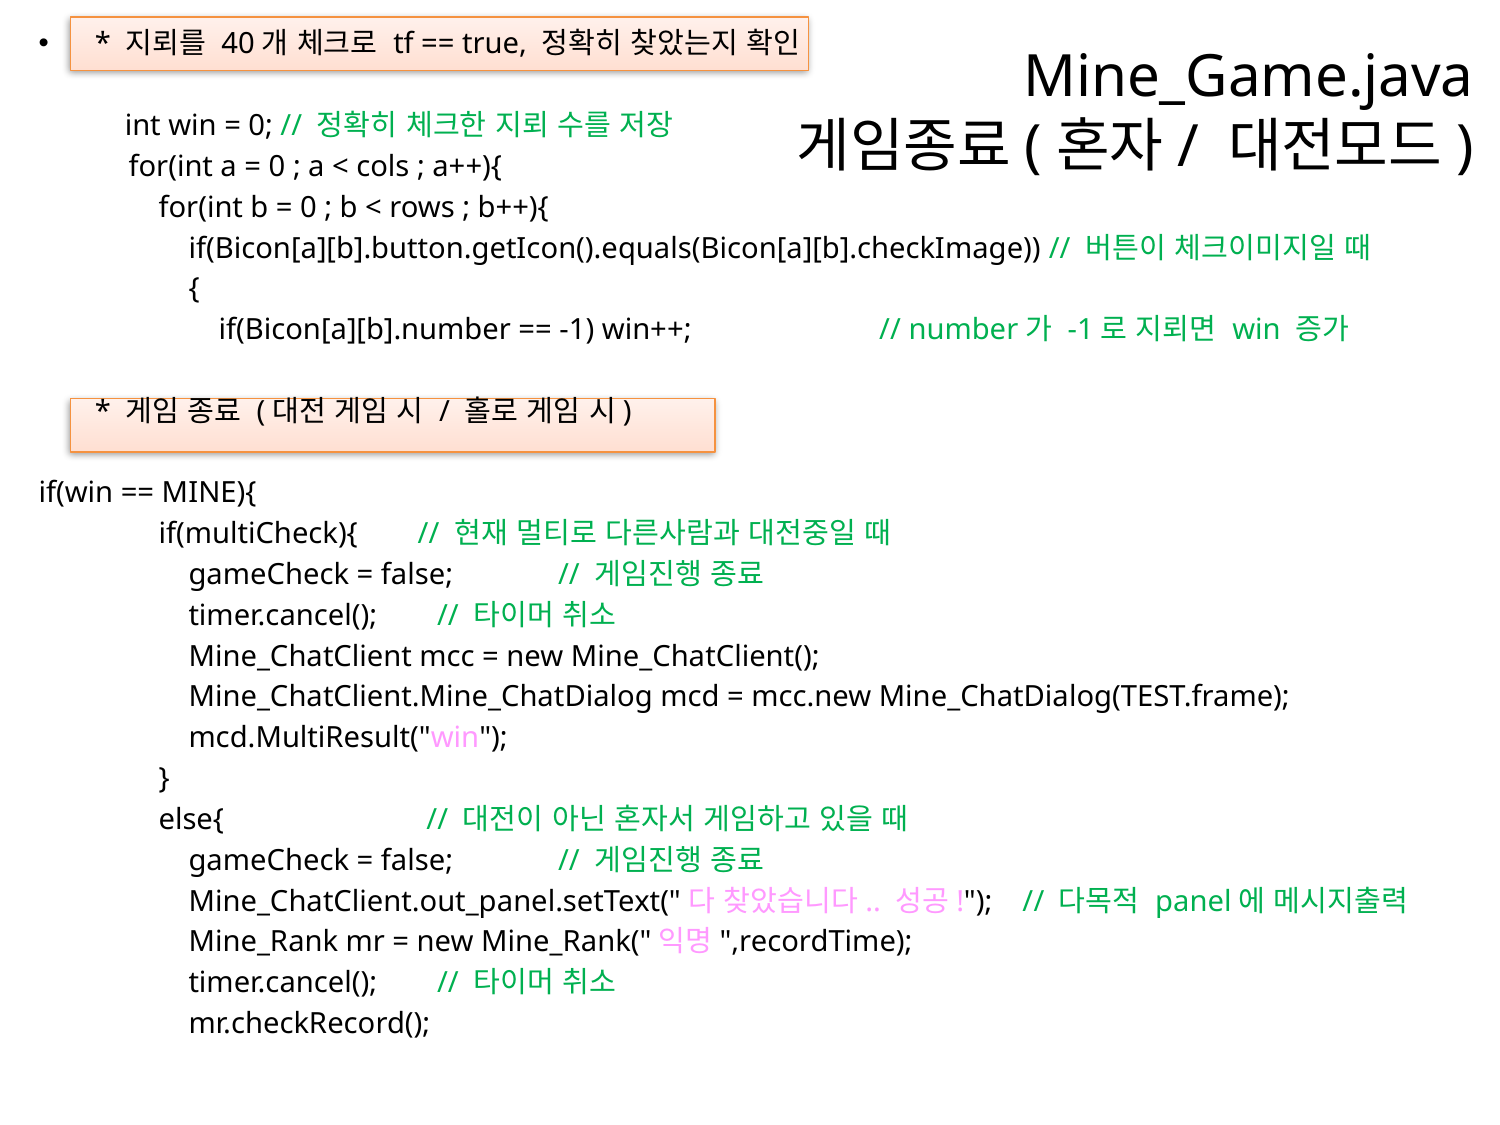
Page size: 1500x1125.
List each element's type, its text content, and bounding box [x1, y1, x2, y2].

text_box Mine_Game.java 게임종료(혼자/ 대전모드) [773, 30, 1489, 186]
list * 지뢰를 40개 체크로 tf == true, 정확히 찾았는지 확인 int win = 0; // 정확히 체크한 지뢰 수를 저장 for(int a = 0 ; a < cols ; a++){ for(int b = 0 ; b < rows ; b++){ if(Bicon[a][b].button.getIcon().equals(Bicon[a][b].checkImage)) // 버튼이 체크이미지일 때 { if(Bicon[a][b].number == -1) win++; // number가 -1로 지뢰면 win 증가 * 게임 종료 (대전 게임 시 / 홀로 게임 시) if(win == MINE){ if(multiCheck){ // 현재 멀티로 다른사람과 대전중일 때 gameCheck = false; // 게임진행 종료 timer.cancel(); // 타이머 취소 Mine_ChatClient mcc = new Mine_ChatClient(); Mine_ChatClient.Mine_ChatDialog mcd = mcc.new Mine_ChatDialog(TEST.frame); mcd.MultiResult("win"); } else{ // 대전이 아닌 혼자서 게임하고 있을 때 gameCheck = false; // 게임진행 종료 Mine_ChatClient.out_panel.setText("다 찾았습니다.. 성공!"); // 다목적 panel에 메시지출력 Mine_Rank mr = new Mine_Rank("익명",recordTime); timer.cancel(); // 타이머 취소 mr.checkRecord(); [23, 0, 1442, 856]
